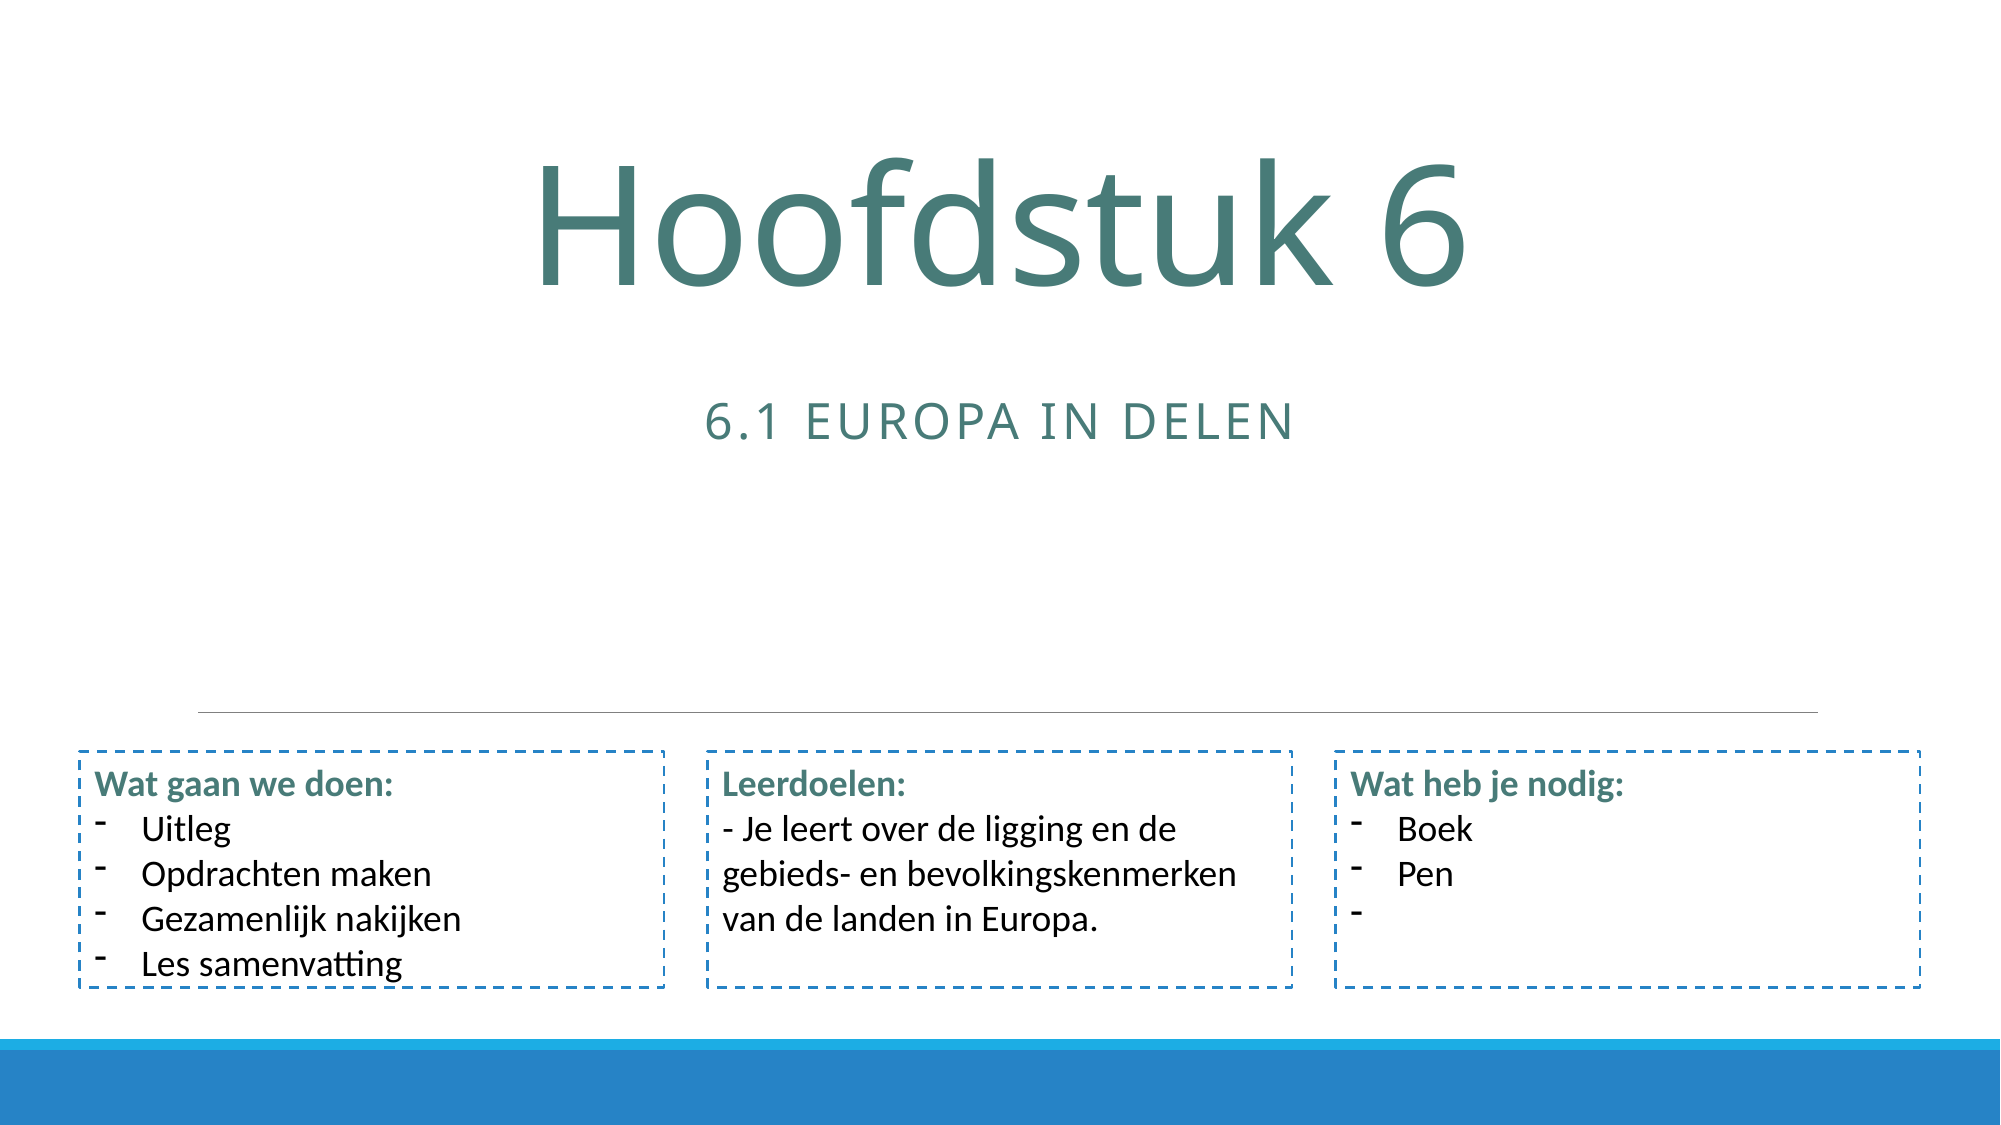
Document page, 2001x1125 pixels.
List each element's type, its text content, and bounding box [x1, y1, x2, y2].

text_box Wat gaan we doen: Uitleg Opdrachten maken Gezamenlijk nakijken Les samenvatting [78, 750, 665, 989]
title Hoofdstuk 6 [262, 57, 1738, 328]
text_box Leerdoelen: - Je leert over de ligging en de gebieds- en bevolkingskenmerken van de landen in Europa. [706, 750, 1293, 989]
subtitle 6.1 Europa in delen [442, 388, 1558, 593]
text_box Wat heb je nodig: Boek Pen [1334, 750, 1921, 989]
